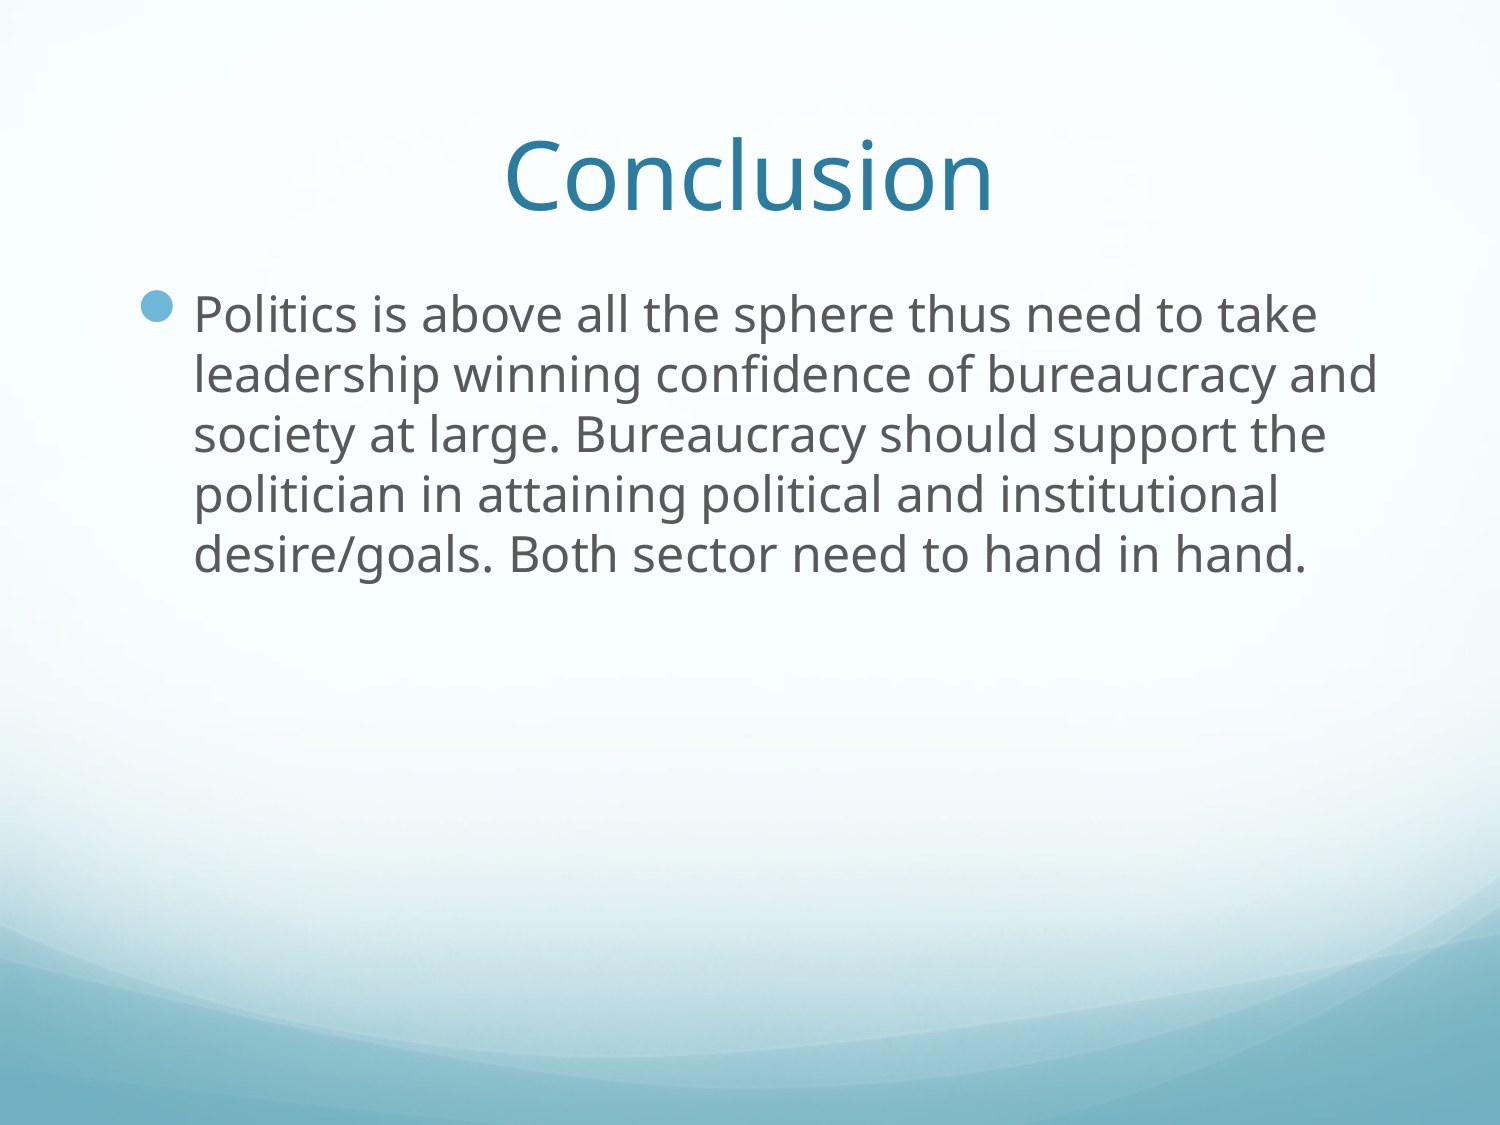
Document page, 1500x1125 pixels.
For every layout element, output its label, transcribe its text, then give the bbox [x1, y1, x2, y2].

title Conclusion [90, 17, 1410, 237]
list Politics is above all the sphere thus need to take leadership winning confidence of bureaucracy and society at large. Bureaucracy should support the politician in attaining political and institutional desire/goals. Both sector need to hand in hand. [121, 275, 1441, 1089]
